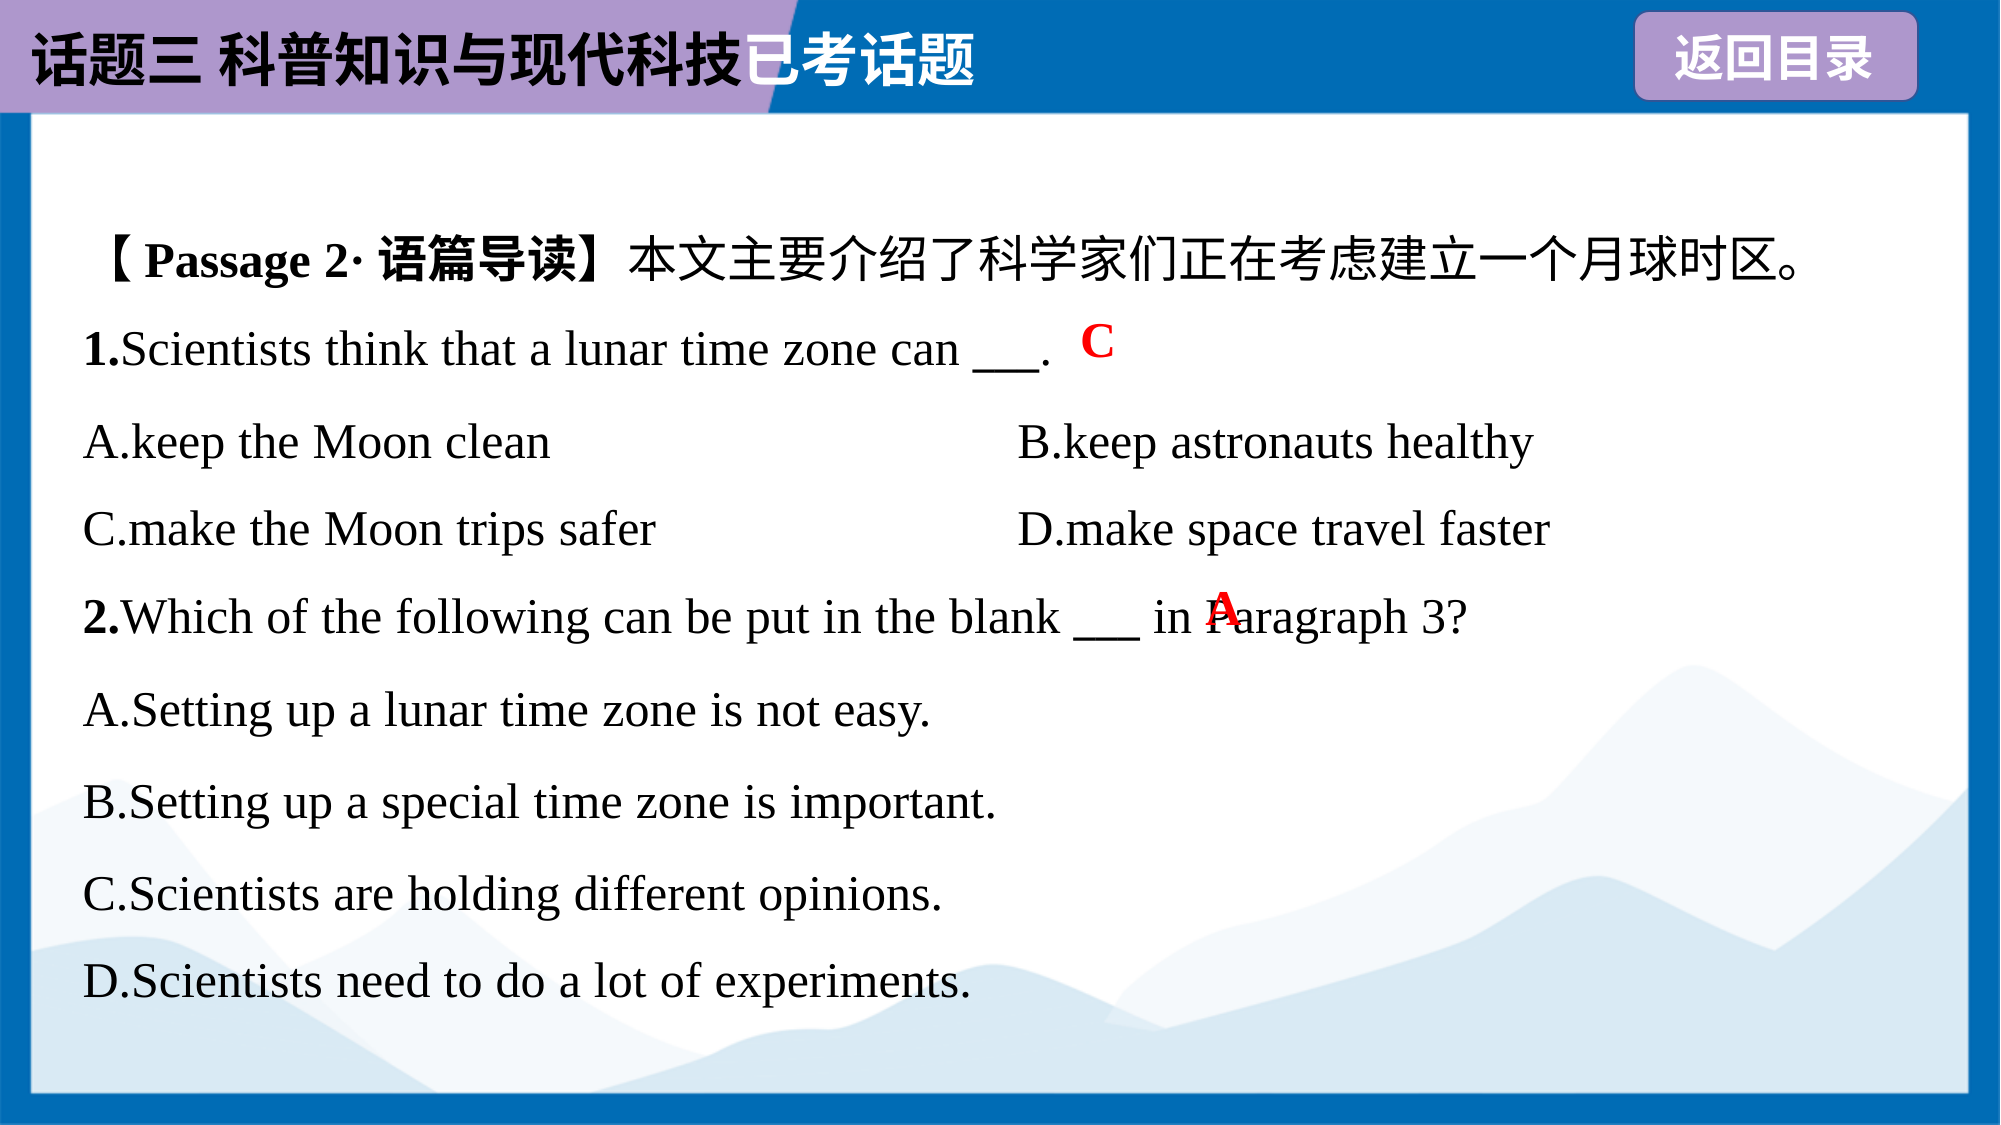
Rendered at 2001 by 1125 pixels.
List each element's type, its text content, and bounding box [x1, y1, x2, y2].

text_box 【Passage 2·语篇导读】本文主要介绍了科学家们正在考虑建立一个月球时区。 [82, 200, 1917, 278]
picture [0, 0, 2000, 1125]
text_box 2.Which of the following can be put in the blank ___ in Paragraph 3? [82, 556, 1917, 635]
text_box A [1187, 548, 1260, 627]
text_box C [1061, 279, 1135, 358]
text_box A.Setting up a lunar time zone is not easy. B.Setting up a special time zone is important. C.Scientists are holding different opinions. D.Scientists need to do a lot of experiments. [82, 645, 1917, 998]
text_box A.keep the Moon clean B.keep astronauts healthy C.make the Moon trips safer D.make space travel faster [82, 376, 1917, 546]
text_box 1.Scientists think that a lunar time zone can ___. [82, 287, 1917, 366]
